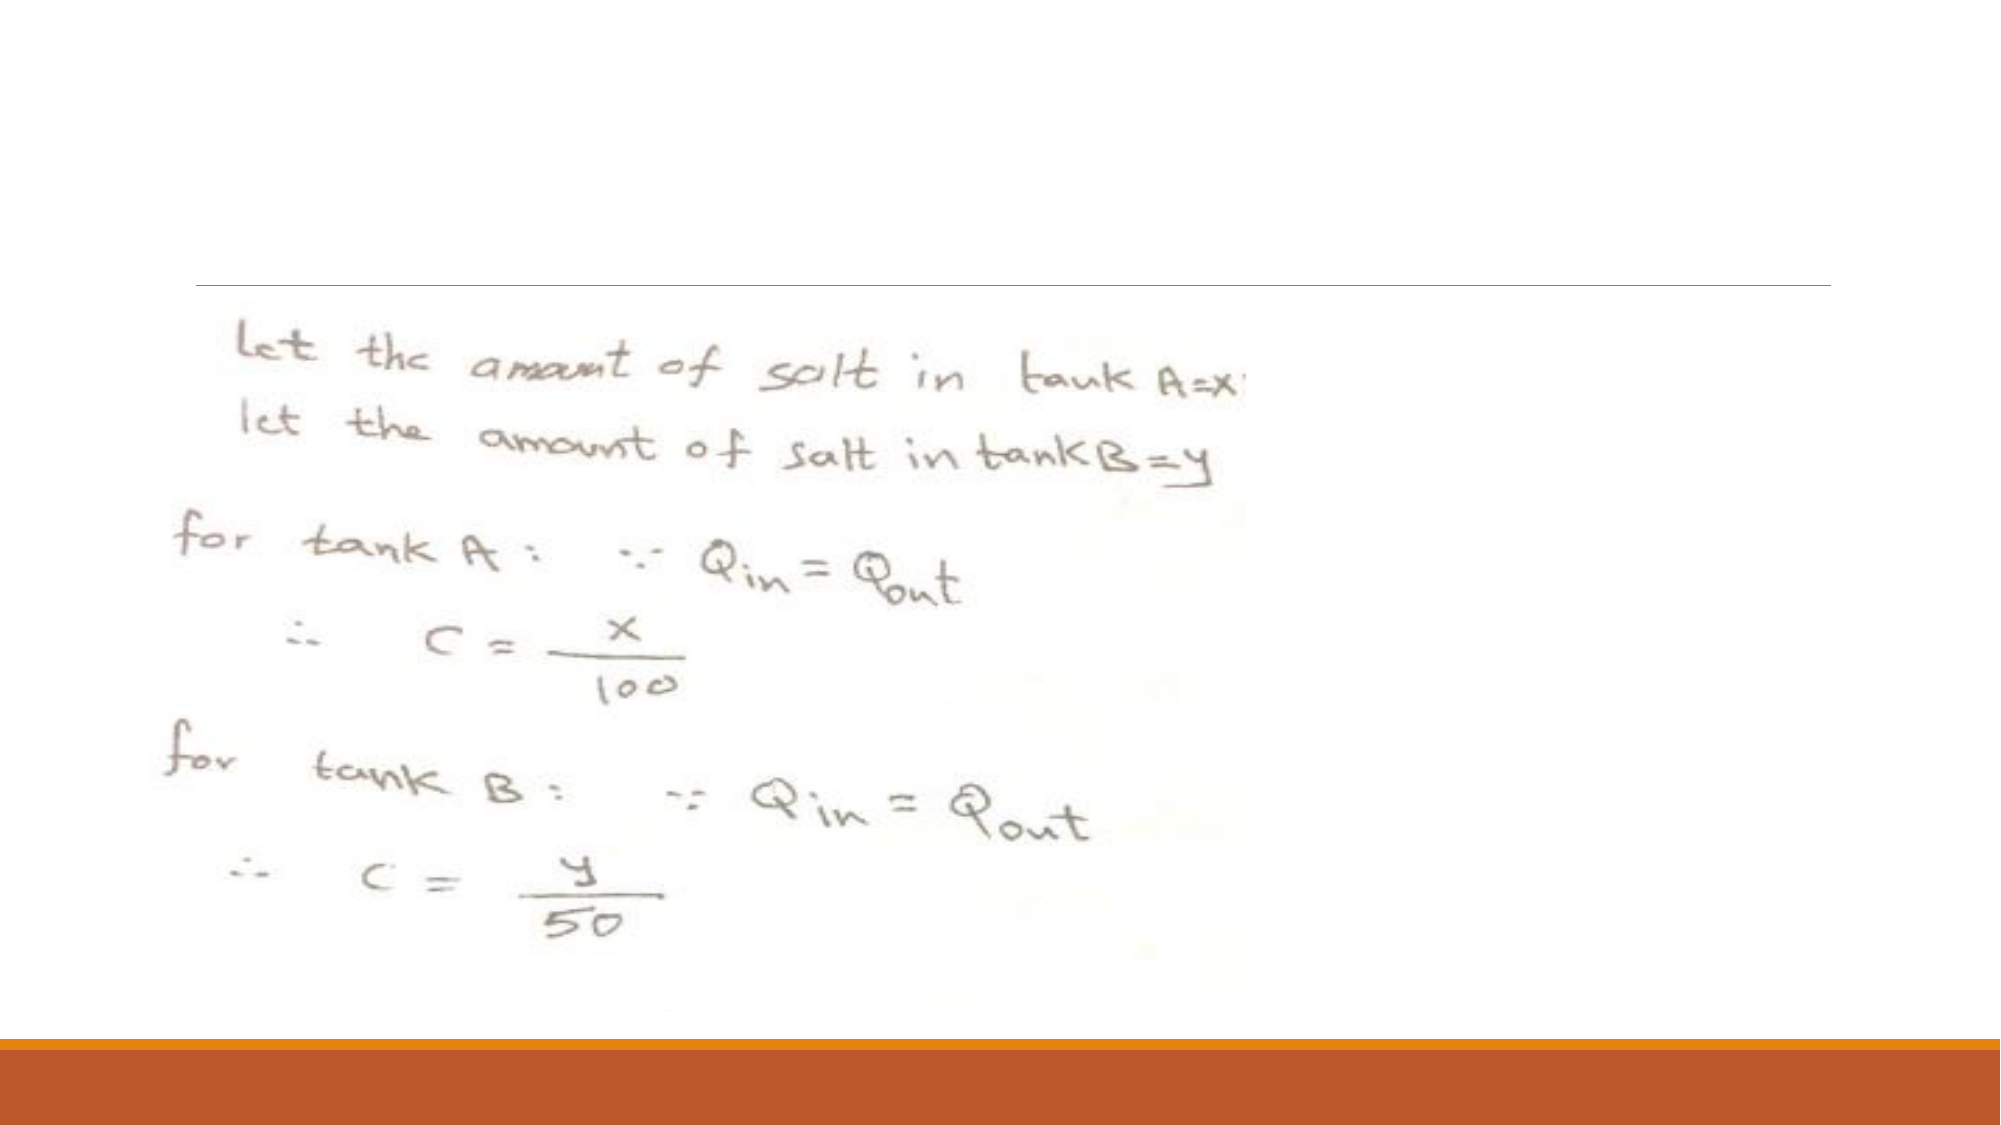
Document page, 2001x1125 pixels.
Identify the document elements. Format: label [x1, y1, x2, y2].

list [127, 302, 1247, 1013]
